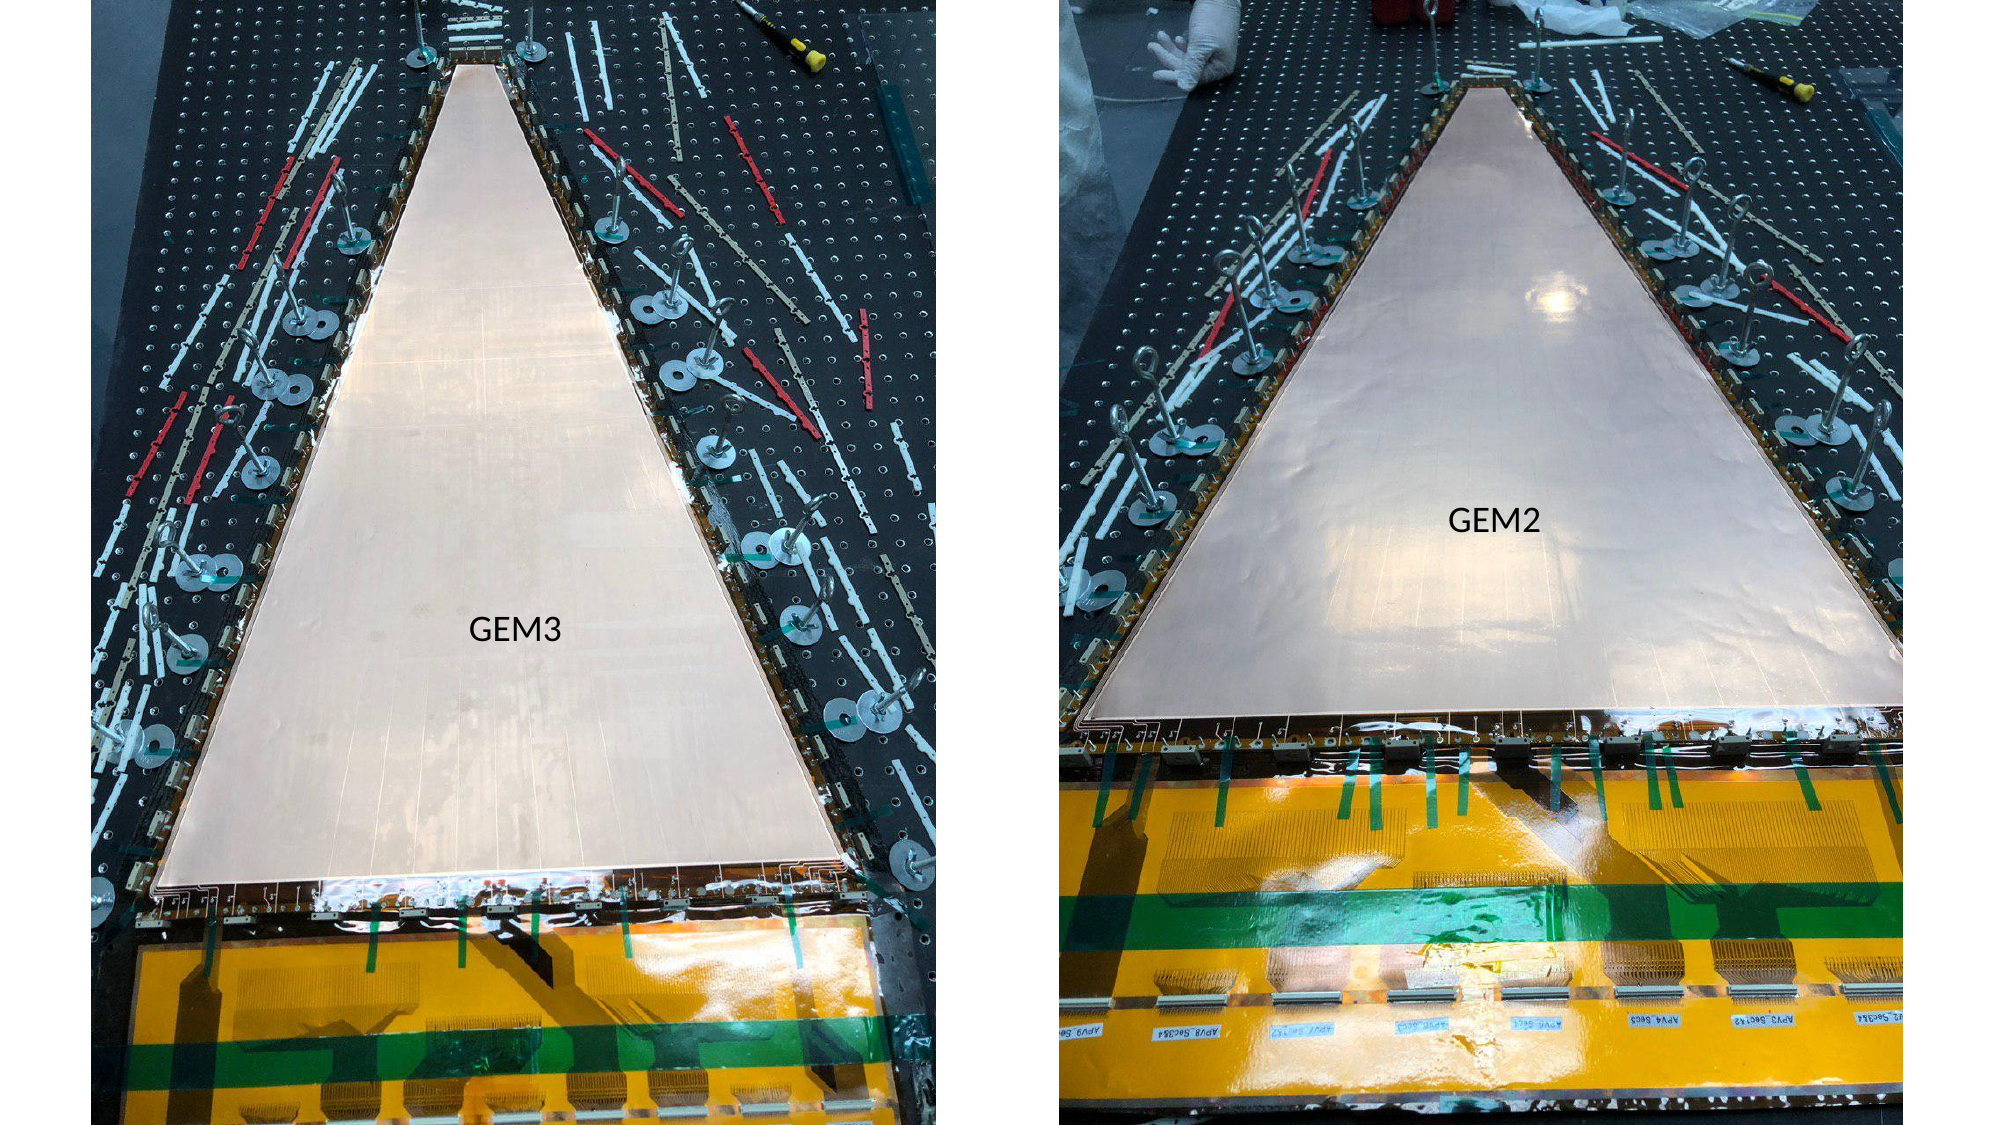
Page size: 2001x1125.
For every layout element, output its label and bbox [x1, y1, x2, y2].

picture [1059, 0, 1903, 1125]
picture [91, 0, 936, 1125]
